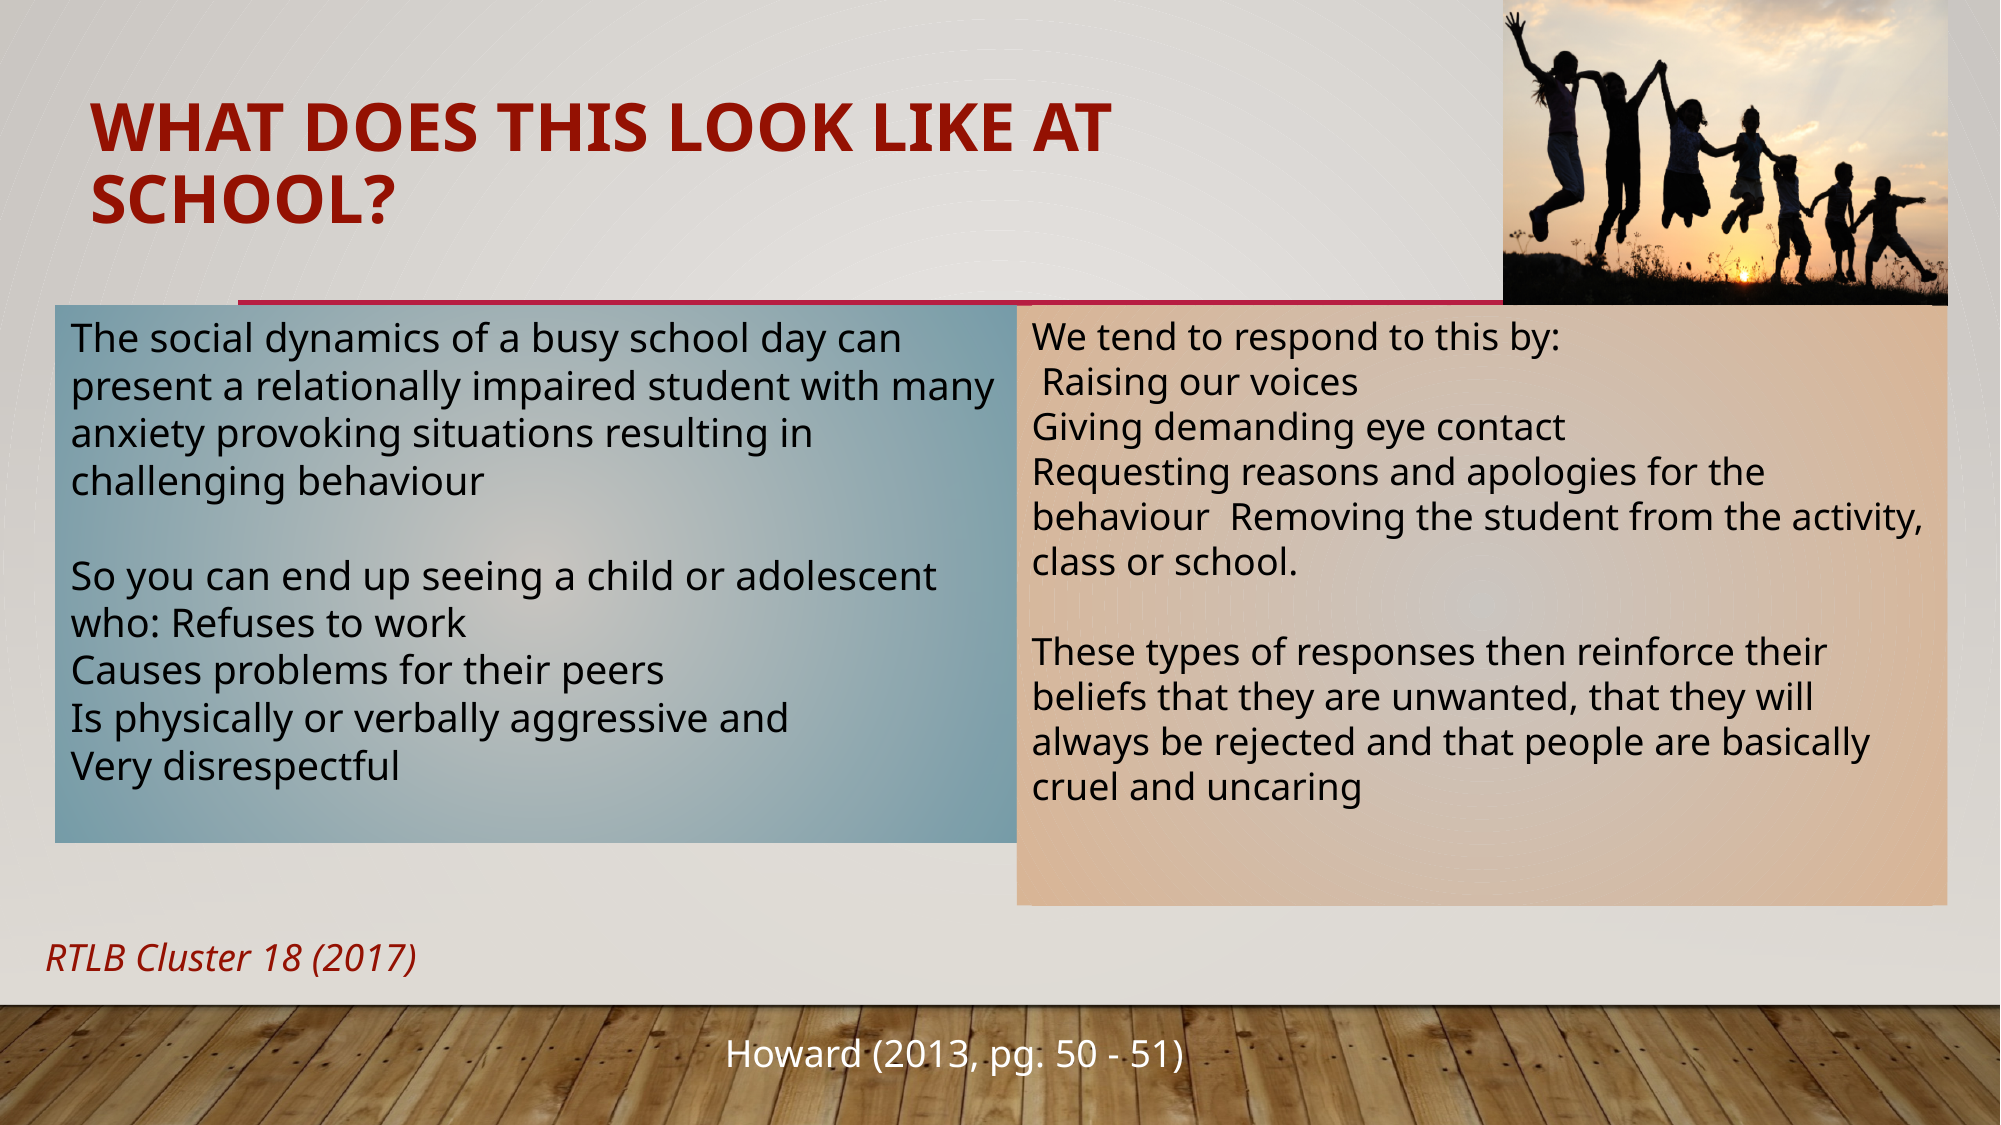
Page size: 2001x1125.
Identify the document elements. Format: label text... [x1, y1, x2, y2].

text_box We tend to respond to this by: Raising our voices Giving demanding eye contact Requesting reasons and apologies for the behaviour Removing the student from the activity, class or school. These types of responses then reinforce their beliefs that they are unwanted, that they will always be rejected and that people are basically cruel and uncaring [1016, 305, 1948, 906]
text_box RTLB Cluster 18 (2017) [30, 926, 432, 986]
picture [0, 1005, 2000, 1125]
text_box The social dynamics of a busy school day can present a relationally impaired student with many anxiety provoking situations resulting in challenging behaviour So you can end up seeing a child or adolescent who: Refuses to work Causes problems for their peers Is physically or verbally aggressive and Very disrespectful [55, 305, 1016, 843]
title What does this look like at school? [75, 86, 1223, 261]
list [1503, 0, 1948, 306]
text_box Howard (2013, pg. 50 - 51) [710, 1022, 1209, 1083]
